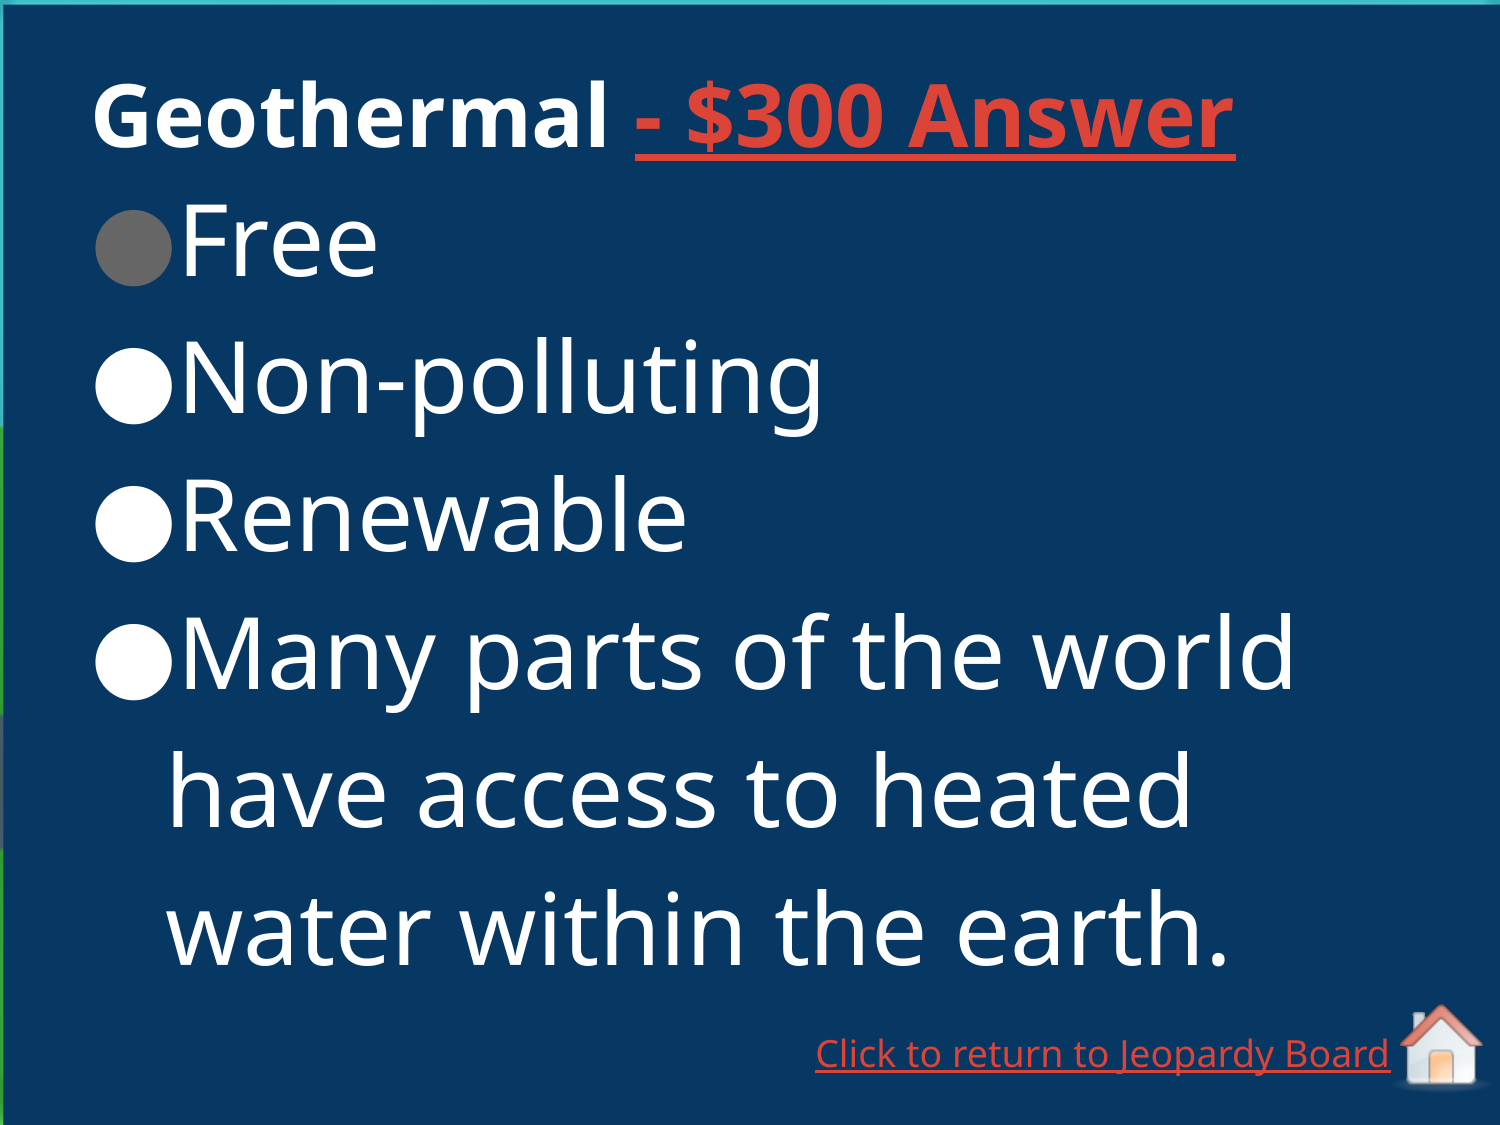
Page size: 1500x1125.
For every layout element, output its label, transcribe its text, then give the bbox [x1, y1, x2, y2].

picture [1391, 993, 1492, 1095]
text_box Click to return to Jeopardy Board [790, 993, 1416, 1117]
title Geothermal - $300 Answer [75, 45, 1425, 169]
list Free Non-polluting Renewable Many parts of the world have access to heated water within the earth. [75, 169, 1425, 976]
picture [0, 0, 1500, 1125]
text_box [3, 4, 1500, 1125]
